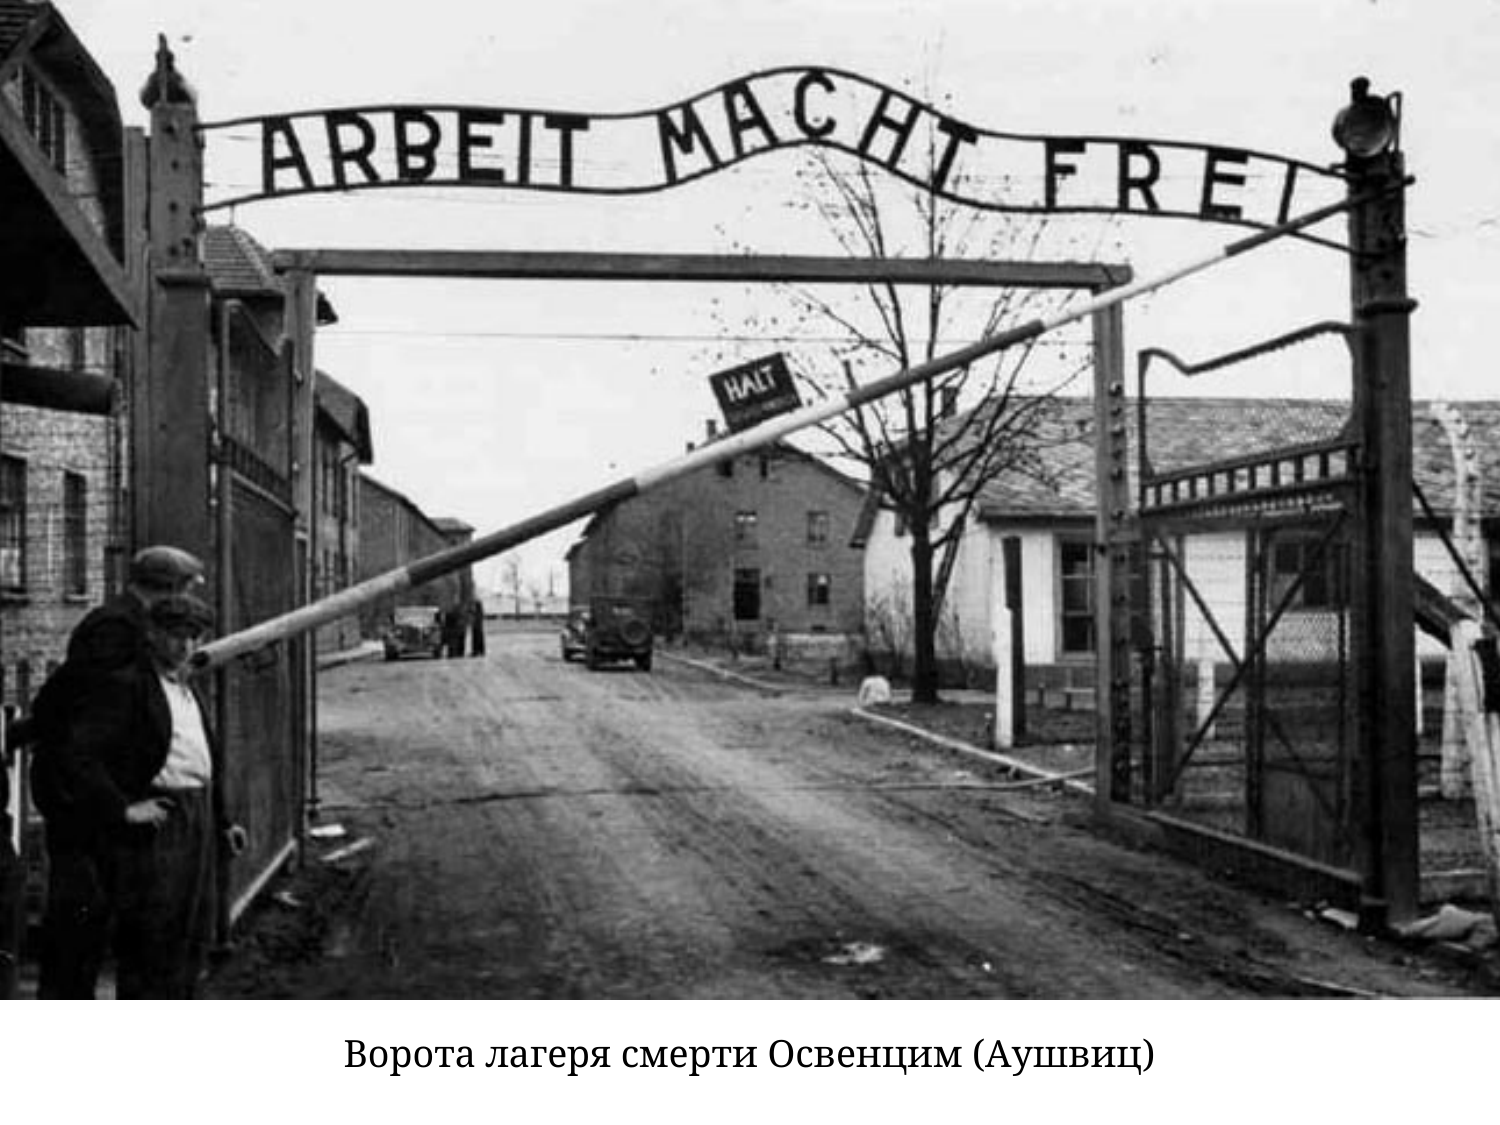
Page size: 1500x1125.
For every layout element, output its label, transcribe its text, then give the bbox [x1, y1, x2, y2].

text_box Ворота лагеря смерти Освенцим (Аушвиц) [64, 1023, 1436, 1083]
picture [0, 0, 1500, 1000]
